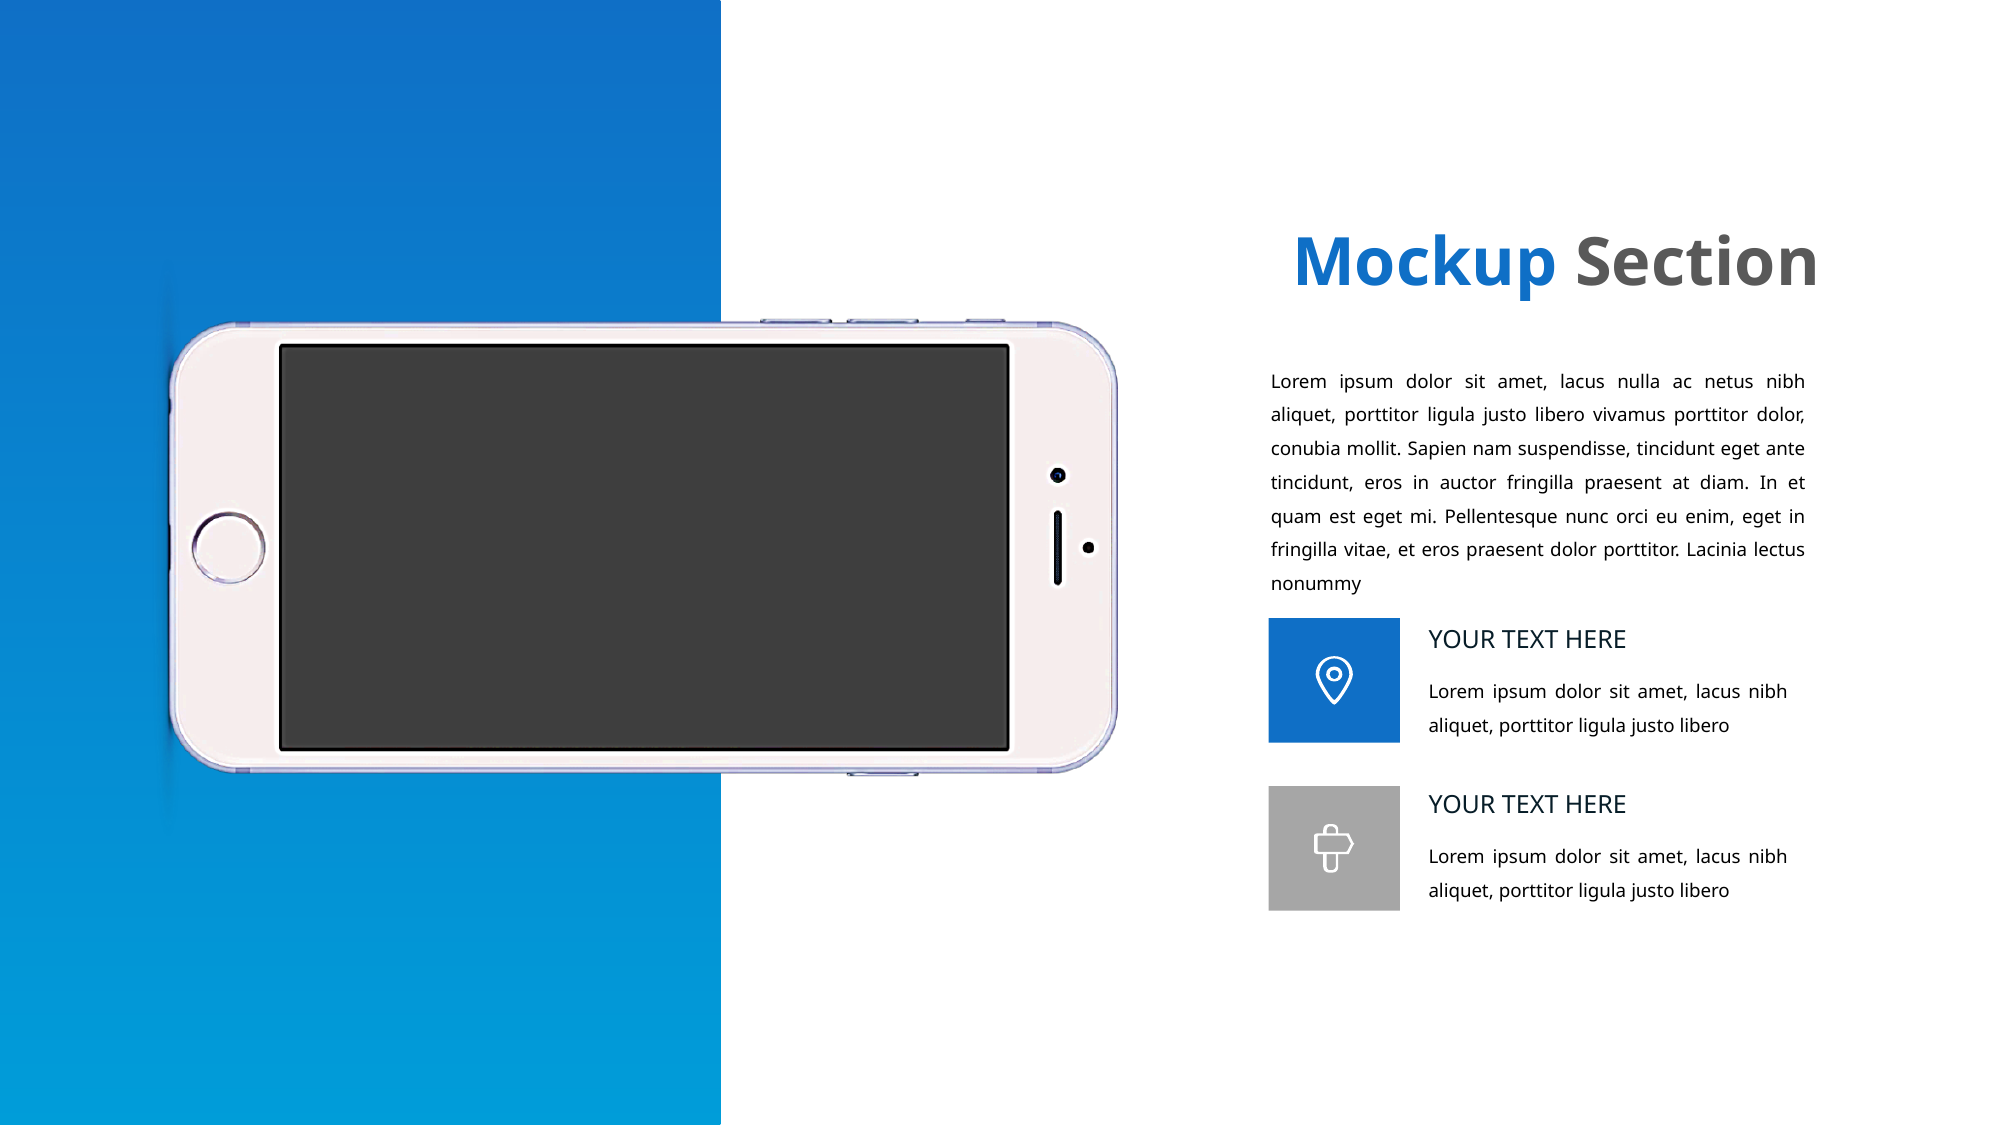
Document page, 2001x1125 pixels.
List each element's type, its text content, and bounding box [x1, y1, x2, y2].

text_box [1268, 786, 1400, 911]
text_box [1413, 784, 1803, 905]
picture [108, 214, 1177, 887]
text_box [1268, 618, 1400, 743]
picture [166, 720, 172, 752]
text_box Lorem ipsum dolor sit amet, lacus nulla ac netus nibh aliquet, porttitor ligula justo libero vivamus porttitor dolor, conubia mollit. Sapien nam suspendisse, tincidunt eget ante tincidunt, eros in auctor fringilla praesent at diam. In et quam est eget mi. Pellentesque nunc orci eu enim, eget in fringilla vitae, et eros praesent dolor porttitor. Lacinia lectus nonummy [1256, 350, 1820, 602]
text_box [1413, 619, 1803, 740]
text_box Mockup Section [1277, 211, 1835, 307]
